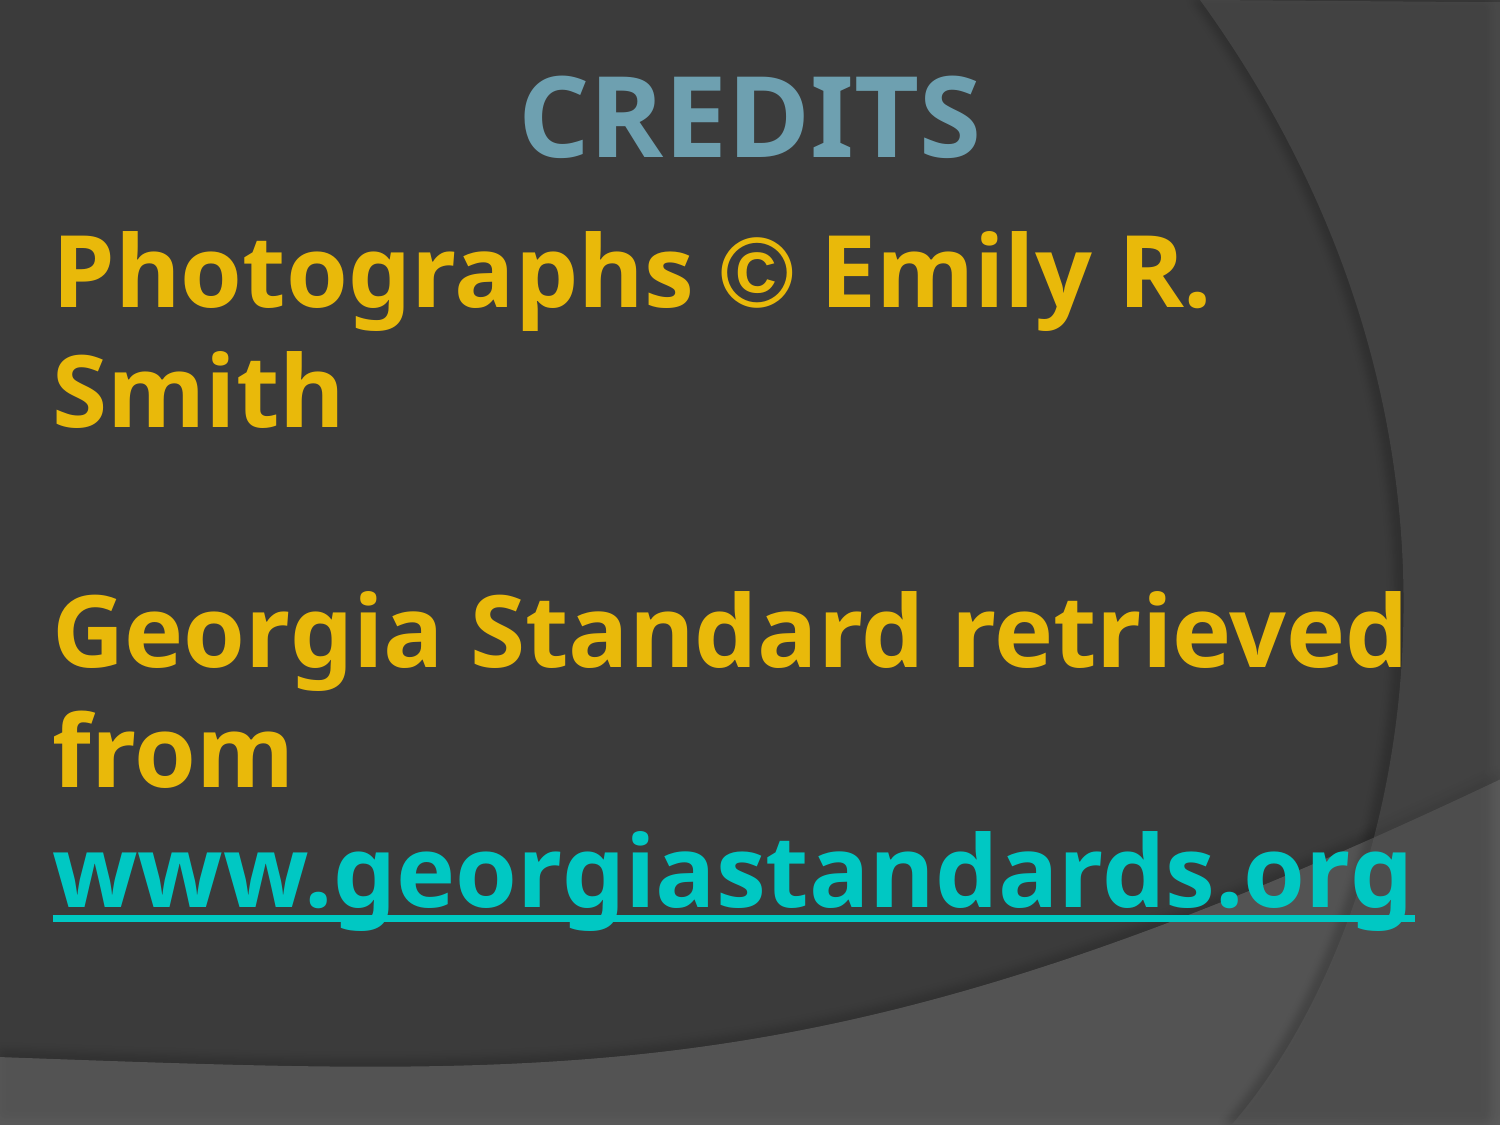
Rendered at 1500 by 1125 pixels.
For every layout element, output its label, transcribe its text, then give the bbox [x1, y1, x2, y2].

text_box Credits [37, 37, 1463, 188]
text_box Photographs © Emily R. Smith Georgia Standard retrieved from www.georgiastandards.org [37, 200, 1463, 1125]
